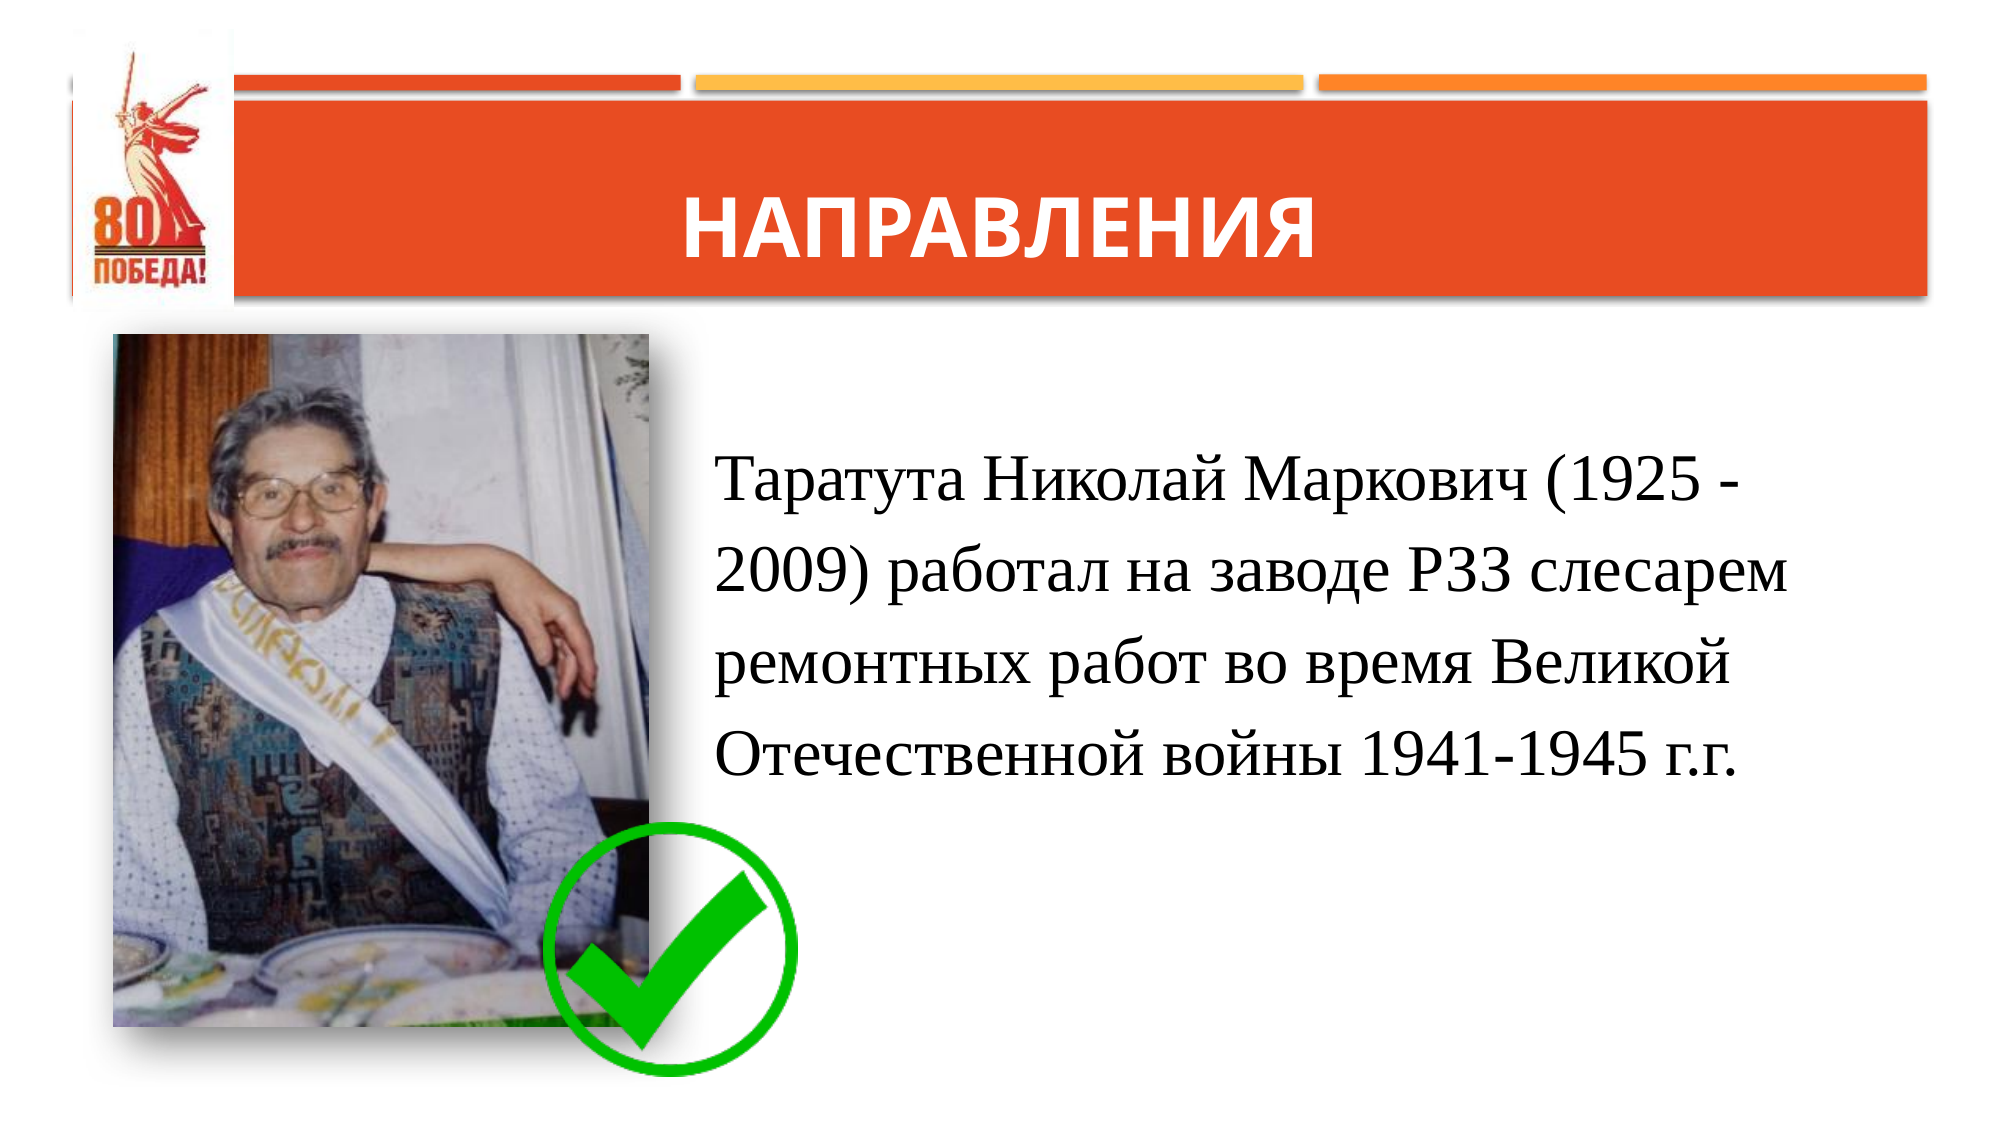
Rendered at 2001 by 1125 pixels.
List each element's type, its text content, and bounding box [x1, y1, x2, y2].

picture [542, 821, 798, 1077]
title Направления [242, 115, 1905, 282]
picture [73, 29, 235, 312]
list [113, 334, 649, 1028]
text_box Таратута Николай Маркович (1925 - 2009) работал на заводе РЗЗ слесарем ремонтных работ во время Великой Отечественной войны 1941-1945 г.г. [699, 413, 1891, 797]
